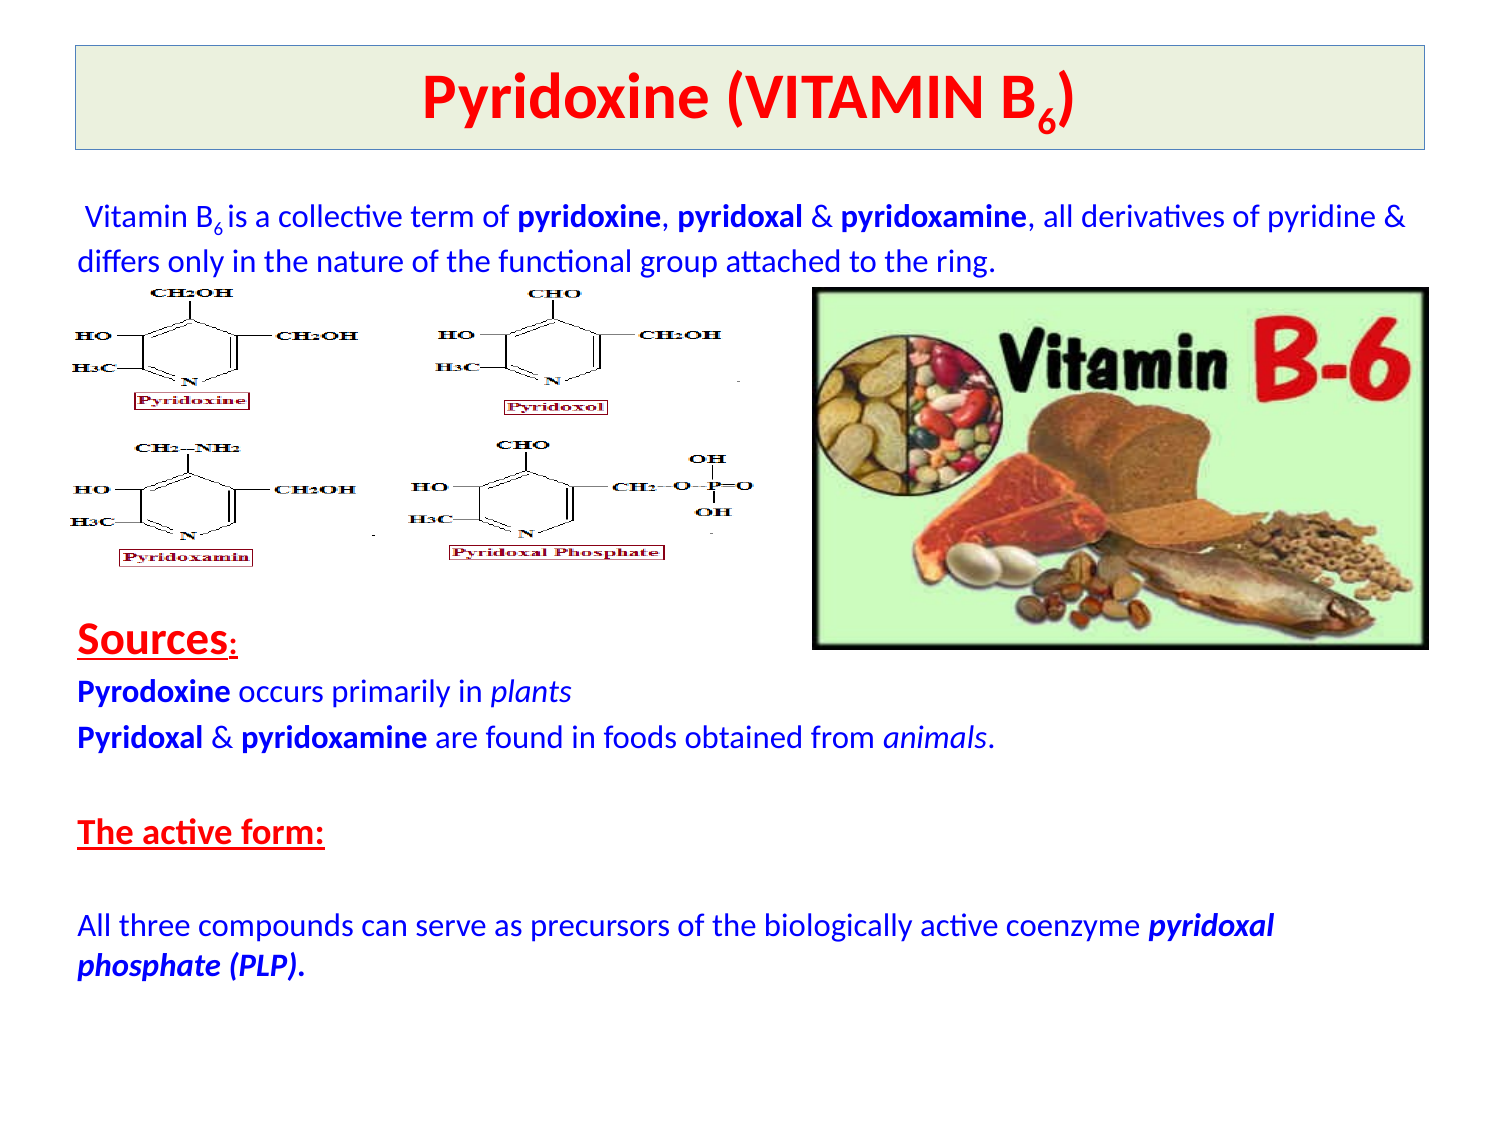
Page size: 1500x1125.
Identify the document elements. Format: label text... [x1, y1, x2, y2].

picture [69, 287, 756, 570]
list Vitamin B6 is a collective term of pyridoxine, pyridoxal & pyridoxamine, all derivatives of pyridine & differs only in the nature of the functional group attached to the ring. Sources: Pyrodoxine occurs primarily in plants Pyridoxal & pyridoxamine are found in foods obtained from animals. The active form: All three compounds can serve as precursors of the biologically active coenzyme pyridoxal phosphate (PLP). [62, 187, 1438, 1005]
picture [812, 287, 1429, 651]
title Pyridoxine (VITAMIN B6) [75, 45, 1425, 150]
